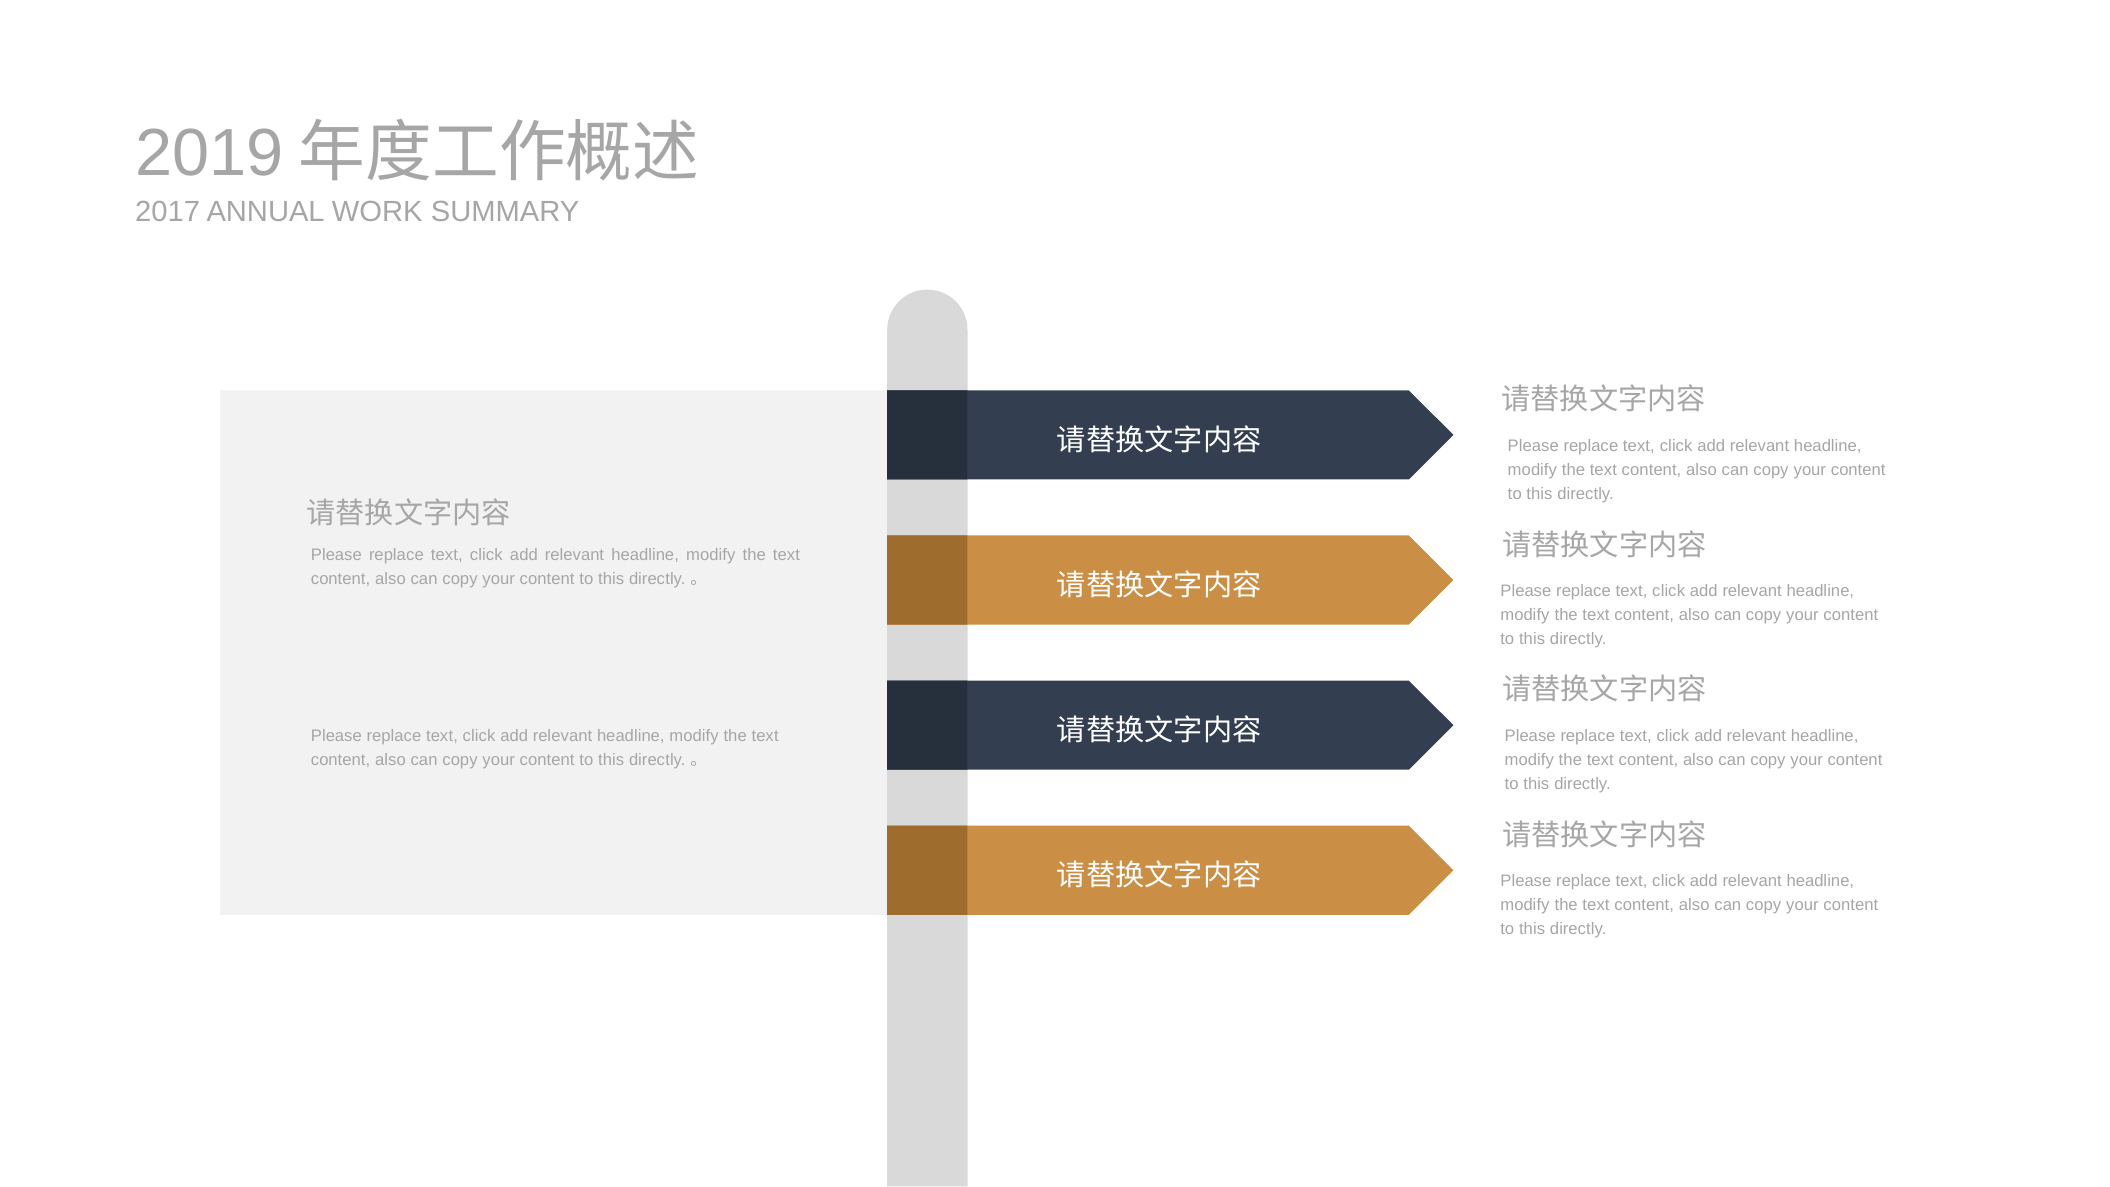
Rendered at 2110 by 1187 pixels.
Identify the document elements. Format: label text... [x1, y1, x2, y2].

text_box 2019年度工作概述 [135, 108, 783, 189]
text_box [887, 480, 969, 535]
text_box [220, 390, 887, 915]
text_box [1485, 511, 1896, 655]
text_box 2017 ANNUAL WORK SUMMARY [135, 191, 596, 227]
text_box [1485, 366, 1903, 510]
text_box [1485, 656, 1900, 800]
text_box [887, 535, 1454, 625]
text_box [887, 625, 969, 680]
text_box [886, 288, 969, 390]
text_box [887, 680, 1454, 770]
text_box [887, 770, 969, 825]
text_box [887, 390, 1454, 480]
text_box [1485, 801, 1896, 945]
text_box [887, 825, 1454, 915]
text_box [886, 915, 969, 1187]
